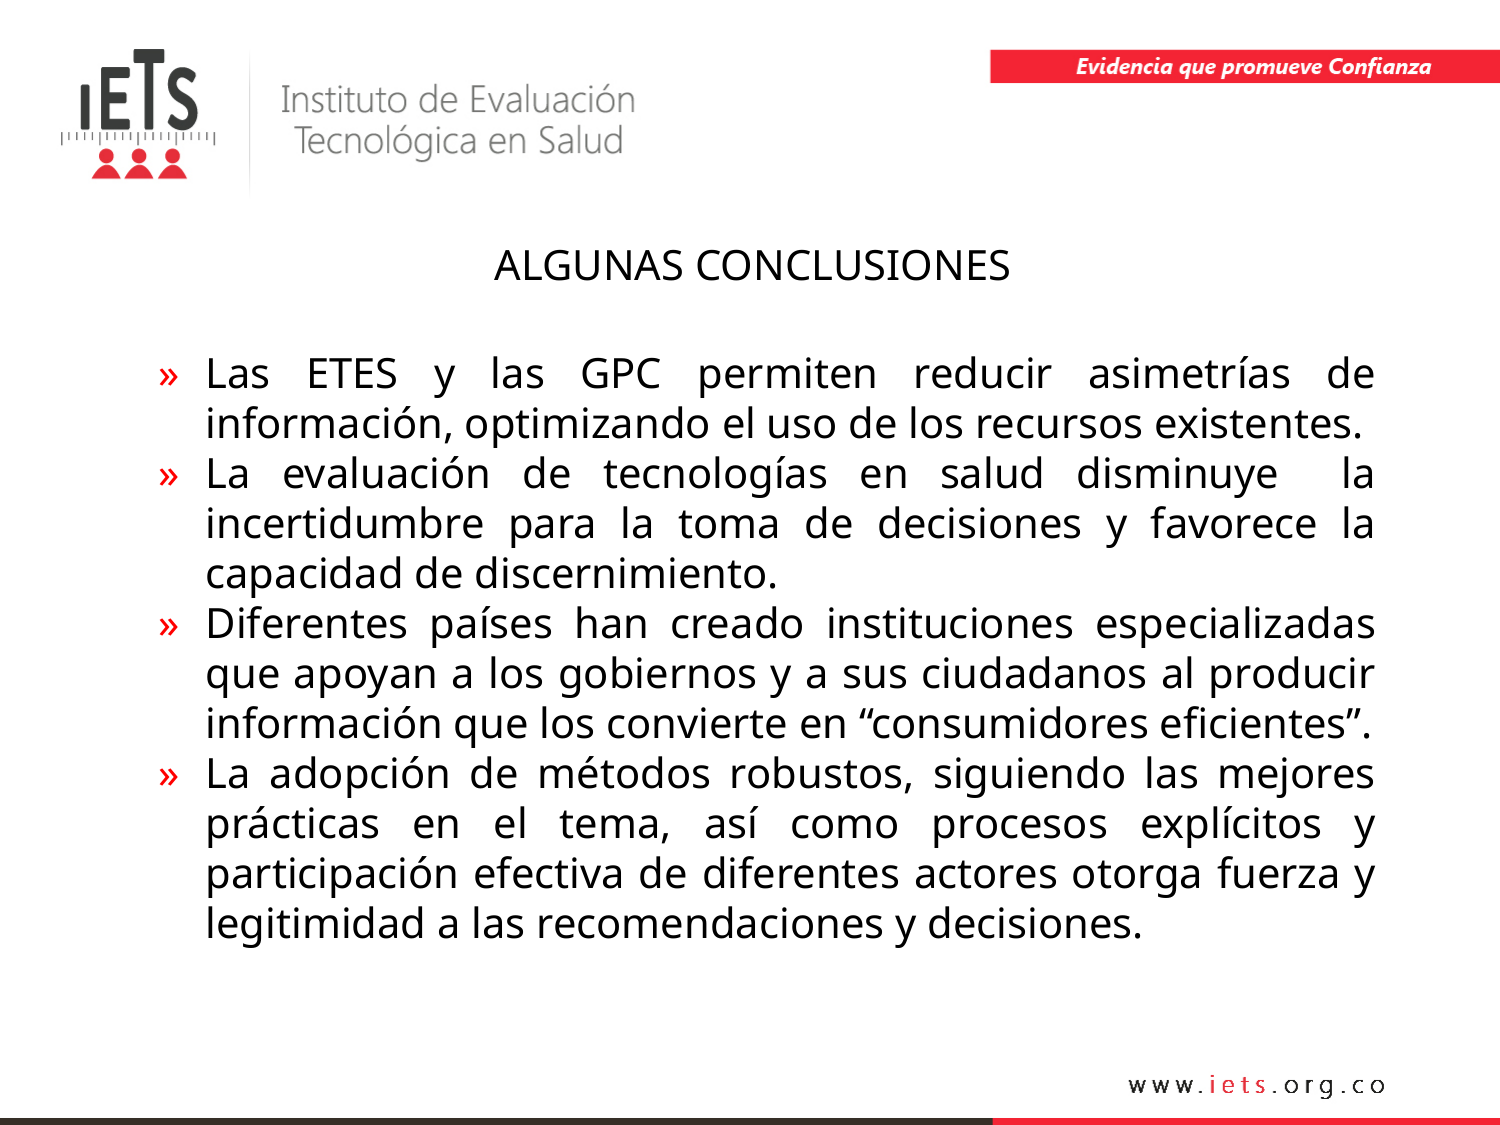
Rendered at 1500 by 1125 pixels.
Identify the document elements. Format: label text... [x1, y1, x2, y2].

text_box ALGUNAS CONCLUSIONES [479, 231, 1027, 297]
text_box Las ETES y las GPC permiten reducir asimetrías de información, optimizando el uso de los recursos existentes. La evaluación de tecnologías en salud disminuye la incertidumbre para la toma de decisiones y favorece la capacidad de discernimiento. Diferentes países han creado instituciones especializadas que apoyan a los gobiernos y a sus ciudadanos al producir información que los convierte en “consumidores eficientes”. La adopción de métodos robustos, siguiendo las mejores prácticas en el tema, así como procesos explícitos y participación efectiva de diferentes actores otorga fuerza y legitimidad a las recomendaciones y decisiones. [144, 339, 1392, 1055]
picture [0, 0, 1500, 1125]
